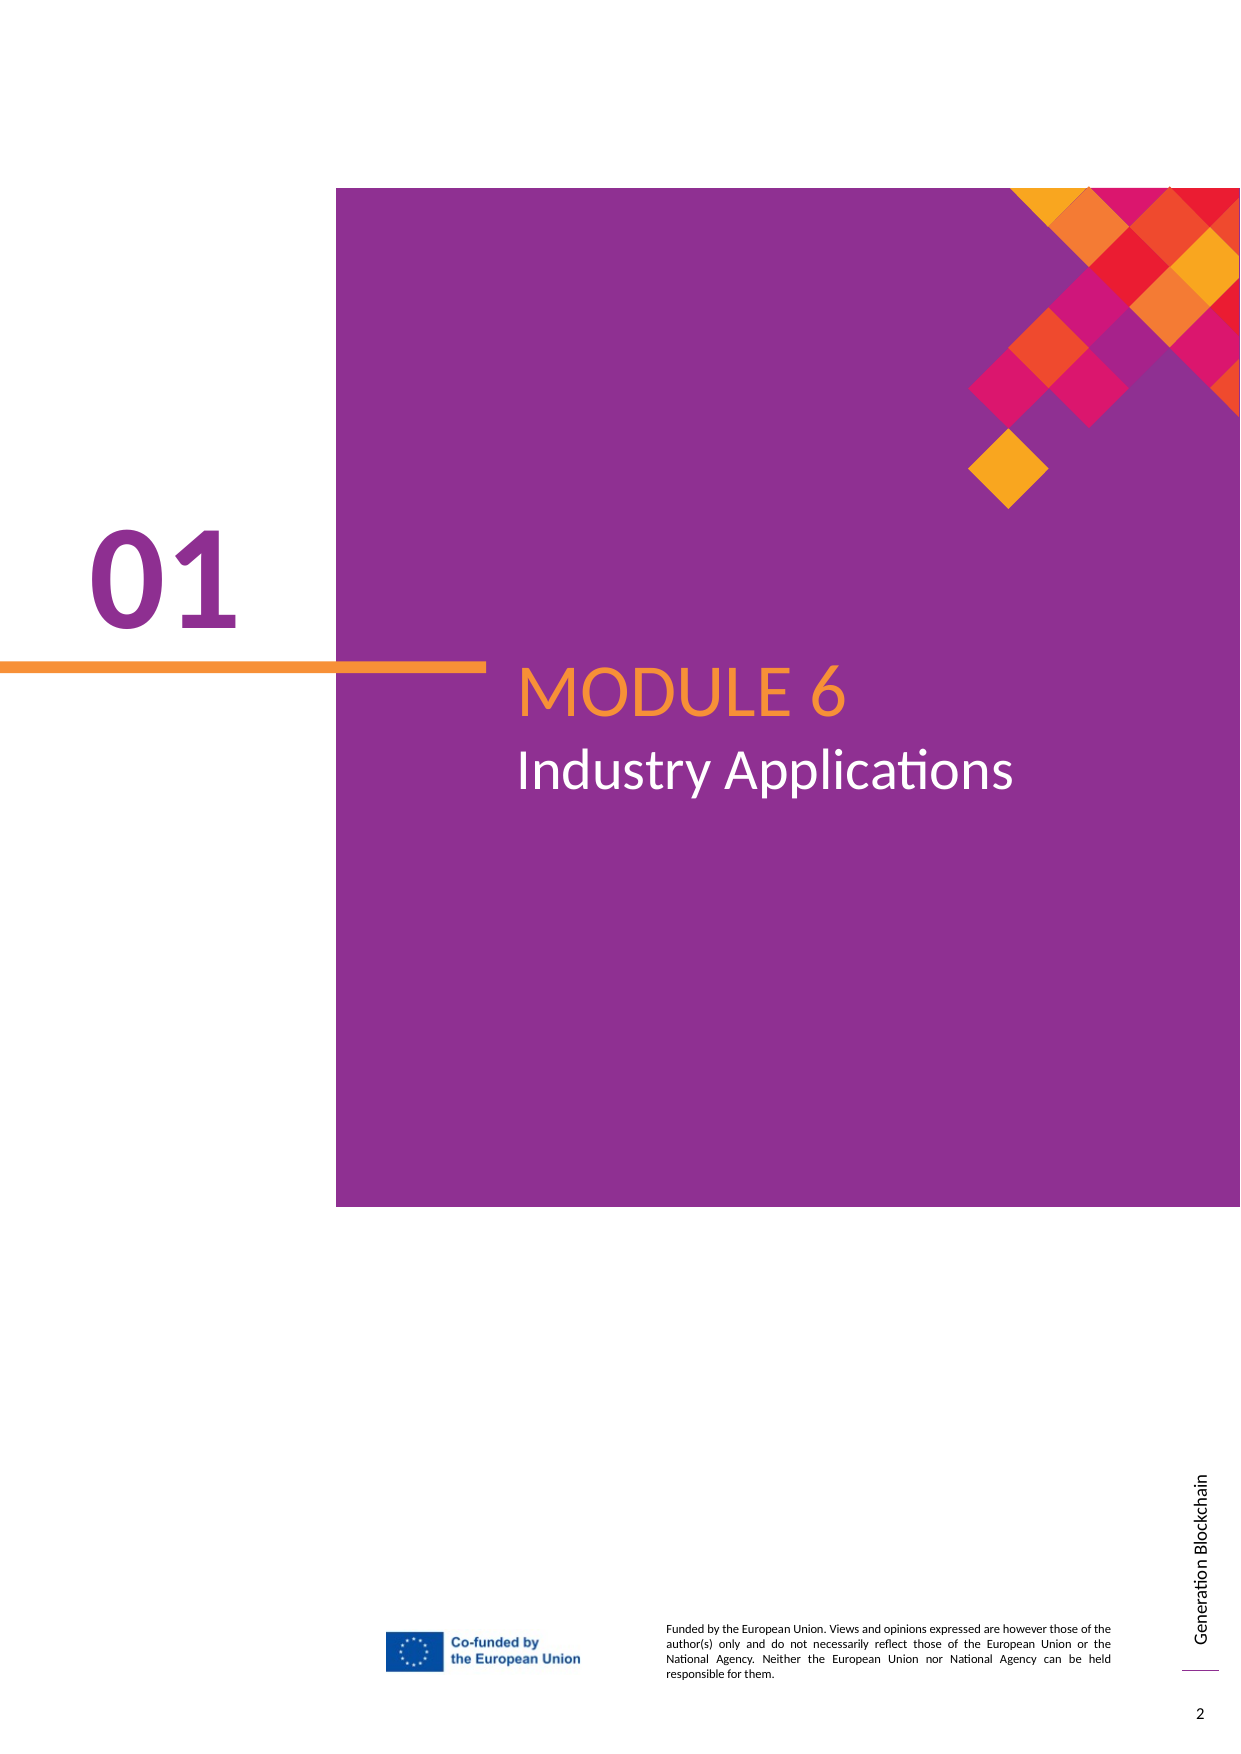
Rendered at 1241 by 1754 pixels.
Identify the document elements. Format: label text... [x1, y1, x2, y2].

list 01 [74, 471, 375, 727]
list MODULE 6 Industry Applications [501, 634, 1209, 975]
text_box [386, 1614, 1126, 1690]
slide_number 2 [1169, 1674, 1231, 1751]
